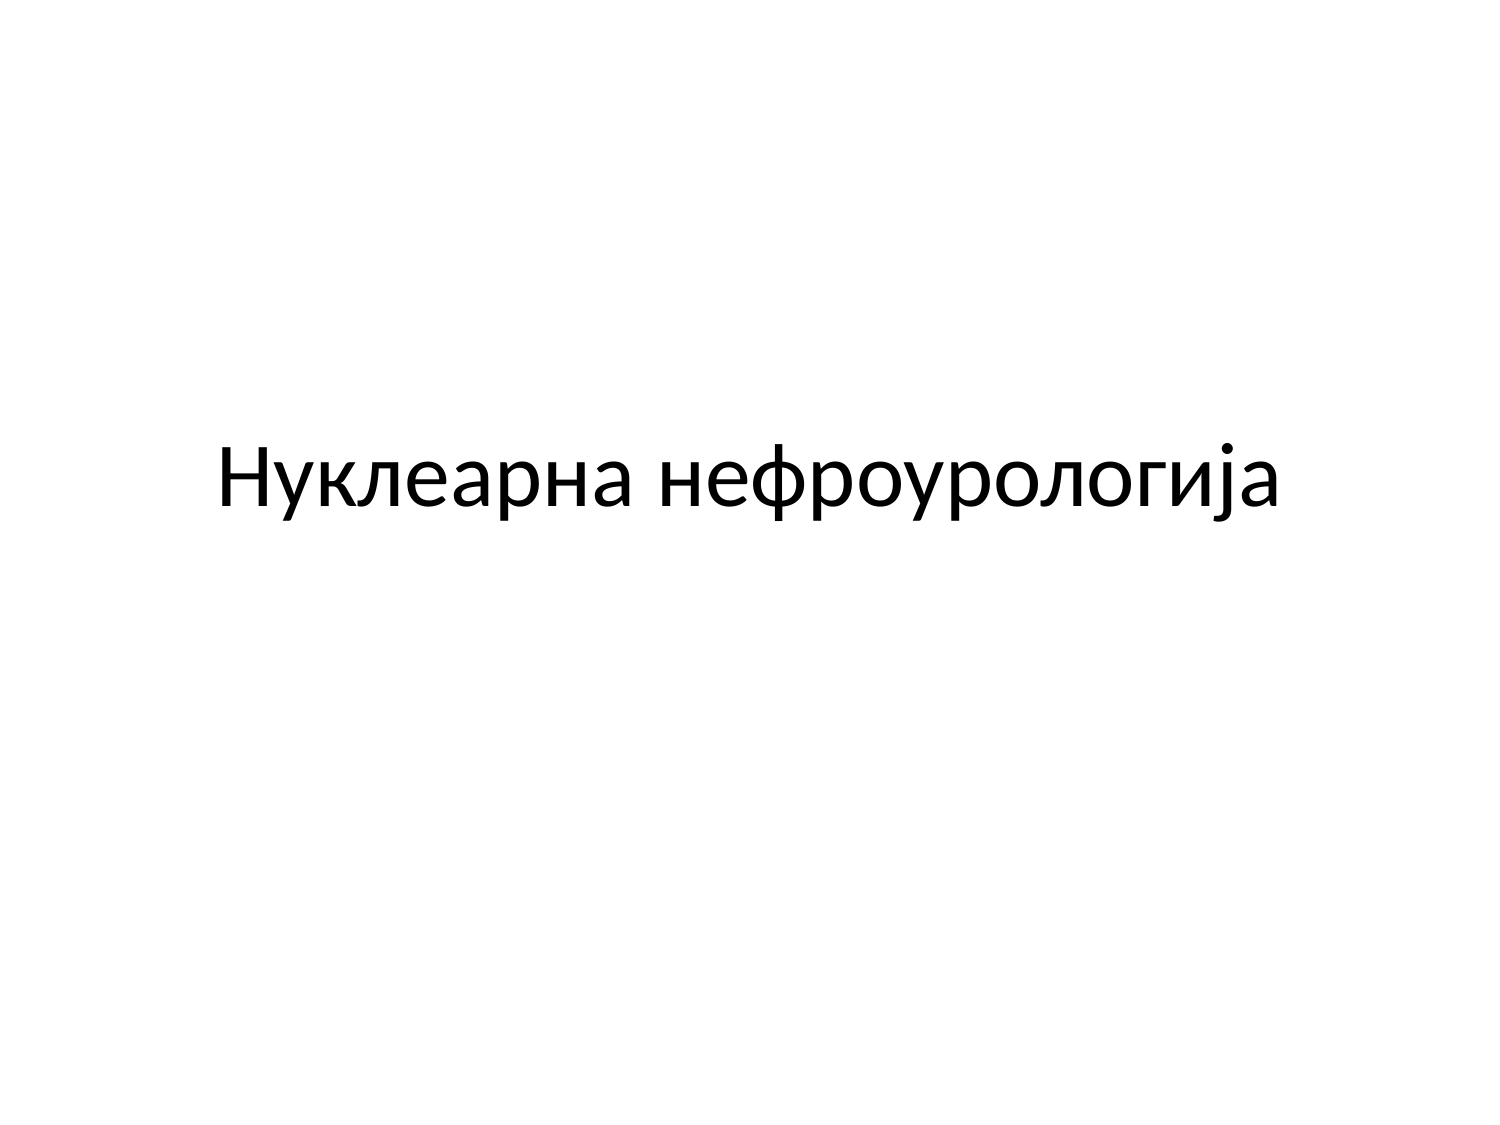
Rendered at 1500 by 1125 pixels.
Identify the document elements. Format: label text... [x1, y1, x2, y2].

title Нуклеарна нефроурологија [112, 349, 1388, 591]
